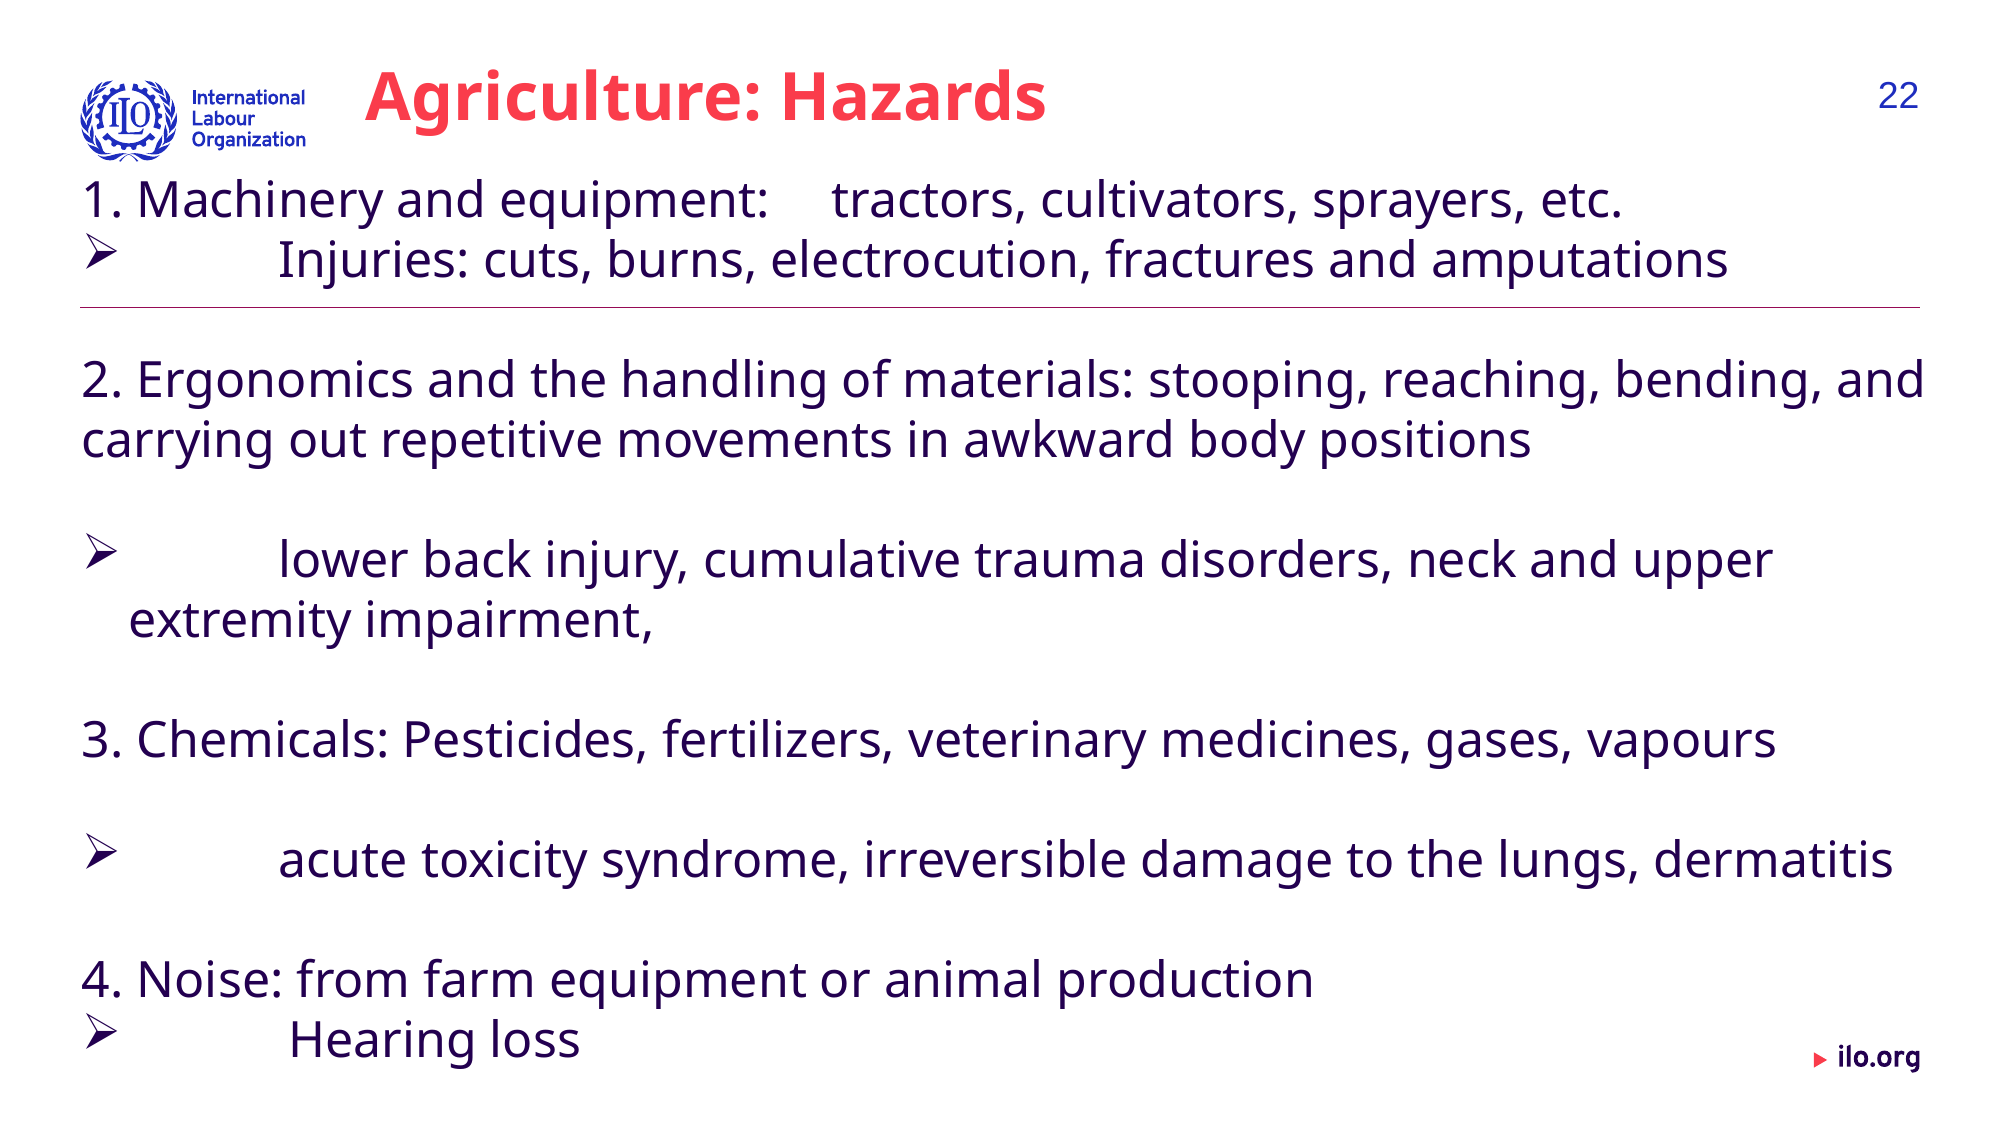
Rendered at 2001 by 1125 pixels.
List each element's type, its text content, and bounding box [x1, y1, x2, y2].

text_box 1. Machinery and equipment: tractors, cultivators, sprayers, etc. Injuries: cuts, burns, electrocution, fractures and amputations 2. Ergonomics and the handling of materials: stooping, reaching, bending, and carrying out repetitive movements in awkward body positions lower back injury, cumulative trauma disorders, neck and upper extremity impairment, 3. Chemicals: Pesticides, fertilizers, veterinary medicines, gases, vapours acute toxicity syndrome, irreversible damage to the lungs, dermatitis 4. Noise: from farm equipment or animal production Hearing loss [67, 159, 1982, 1125]
text_box Agriculture: Hazards [350, 46, 1698, 142]
slide_number 22 [1830, 70, 1920, 119]
